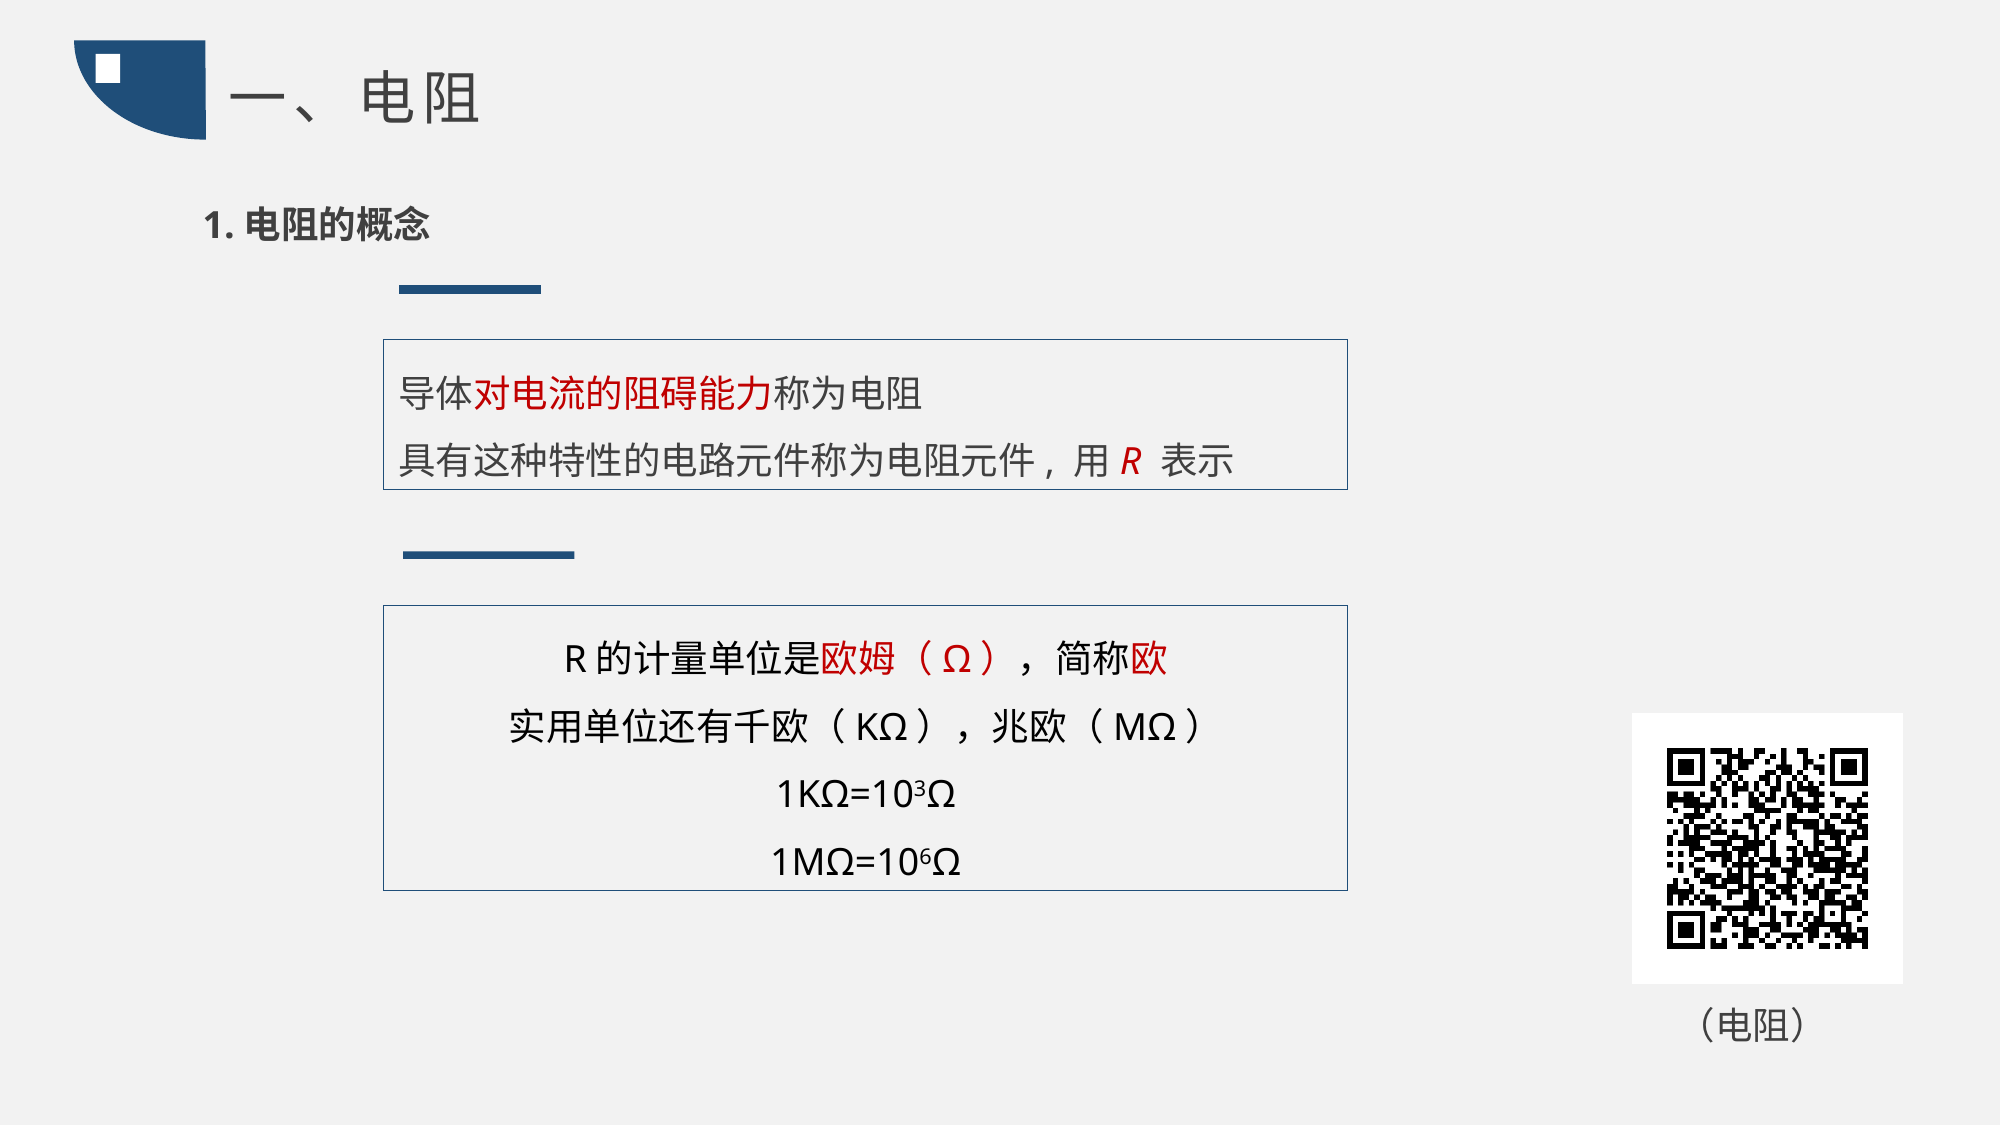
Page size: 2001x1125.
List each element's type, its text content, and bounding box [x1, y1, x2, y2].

text_box 1.电阻的概念 [187, 171, 1834, 254]
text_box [383, 285, 1348, 492]
text_box （电阻） [1477, 994, 1979, 1055]
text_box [74, 0, 914, 140]
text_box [383, 551, 1348, 894]
picture [1632, 713, 1904, 984]
